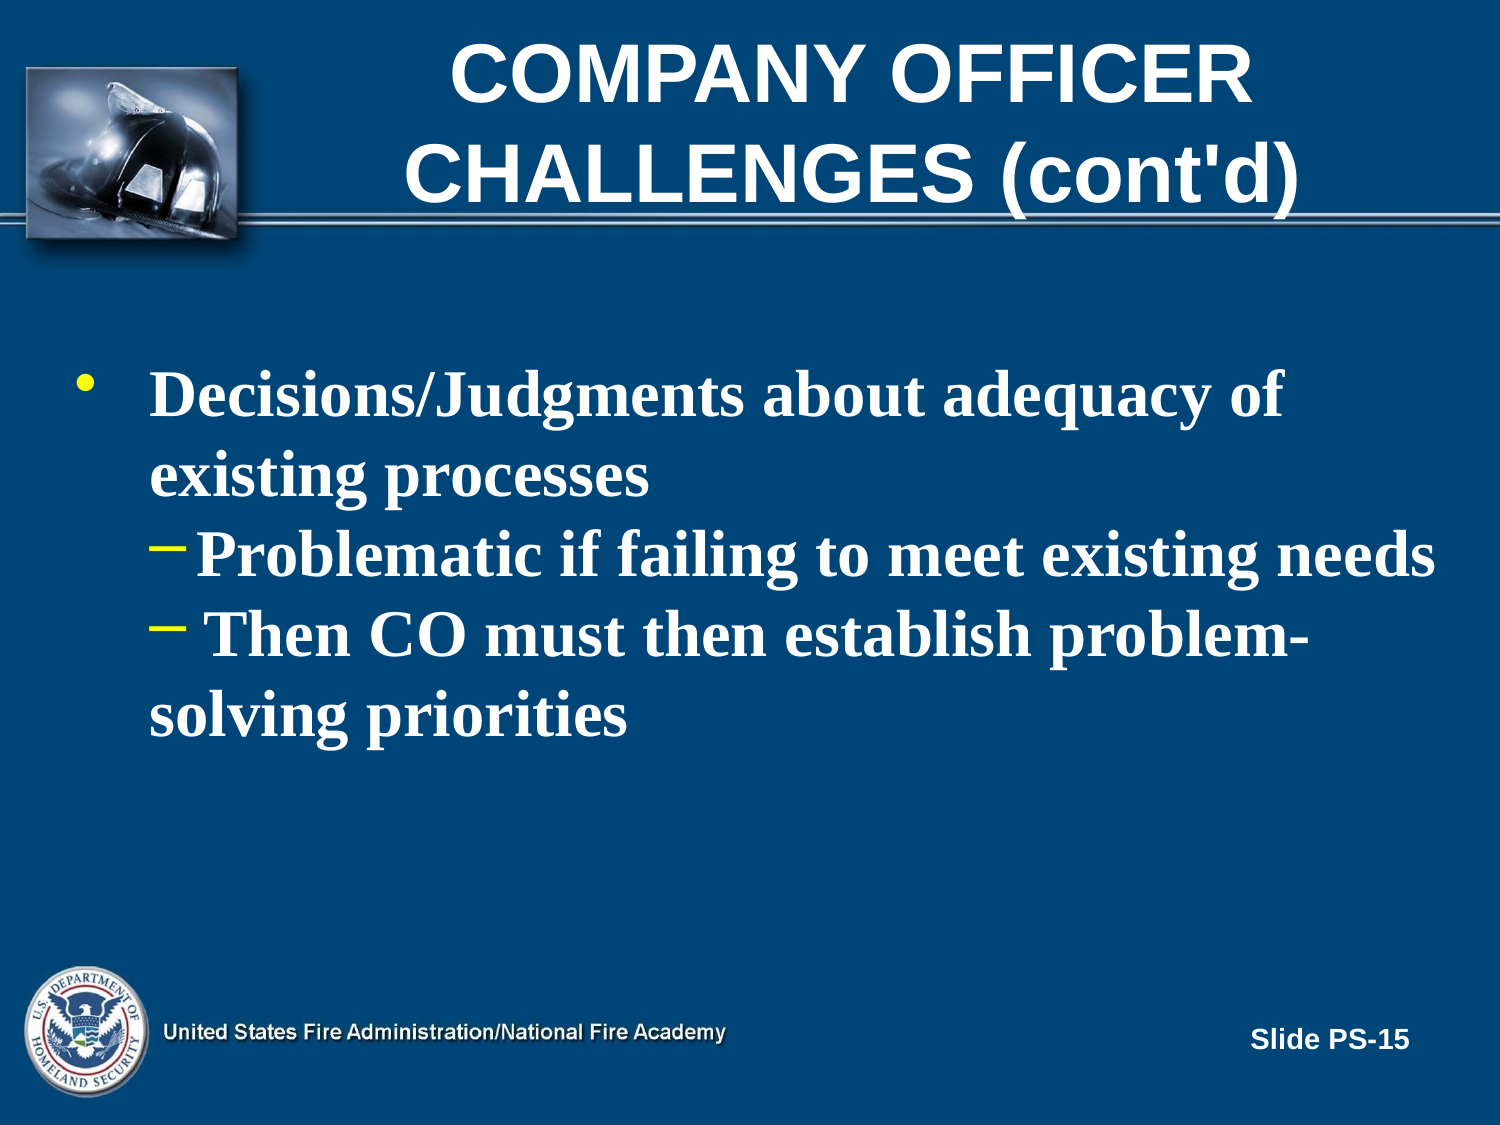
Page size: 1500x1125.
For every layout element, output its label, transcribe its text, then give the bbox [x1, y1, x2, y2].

list Decisions/Judgments about adequacy of existing processes Problematic if failing to meet existing needs Then CO must then establish problem-solving priorities [59, 342, 1475, 981]
picture [0, 0, 1500, 1125]
slide_number Slide PS-15 [1074, 1012, 1426, 1091]
title Company officer CHALLENGES (cont'd) [251, 25, 1454, 213]
